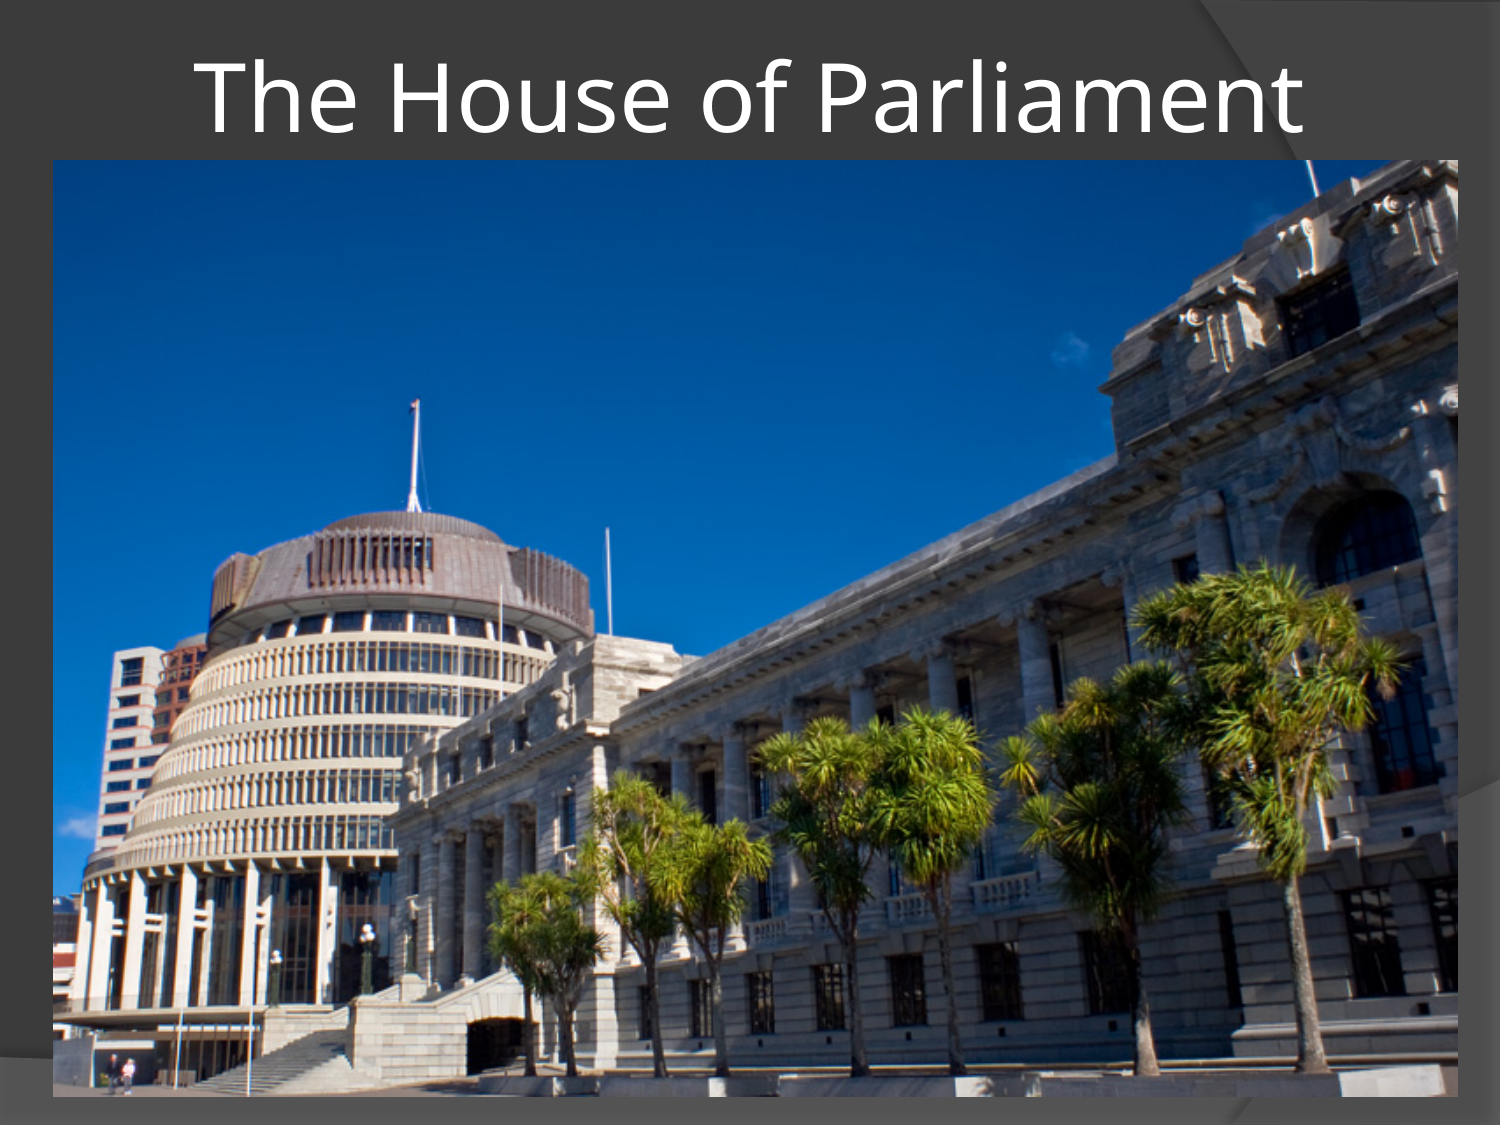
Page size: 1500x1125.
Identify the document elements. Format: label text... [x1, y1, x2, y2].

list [52, 160, 1458, 1097]
title The House of Parliament [0, 0, 1500, 188]
